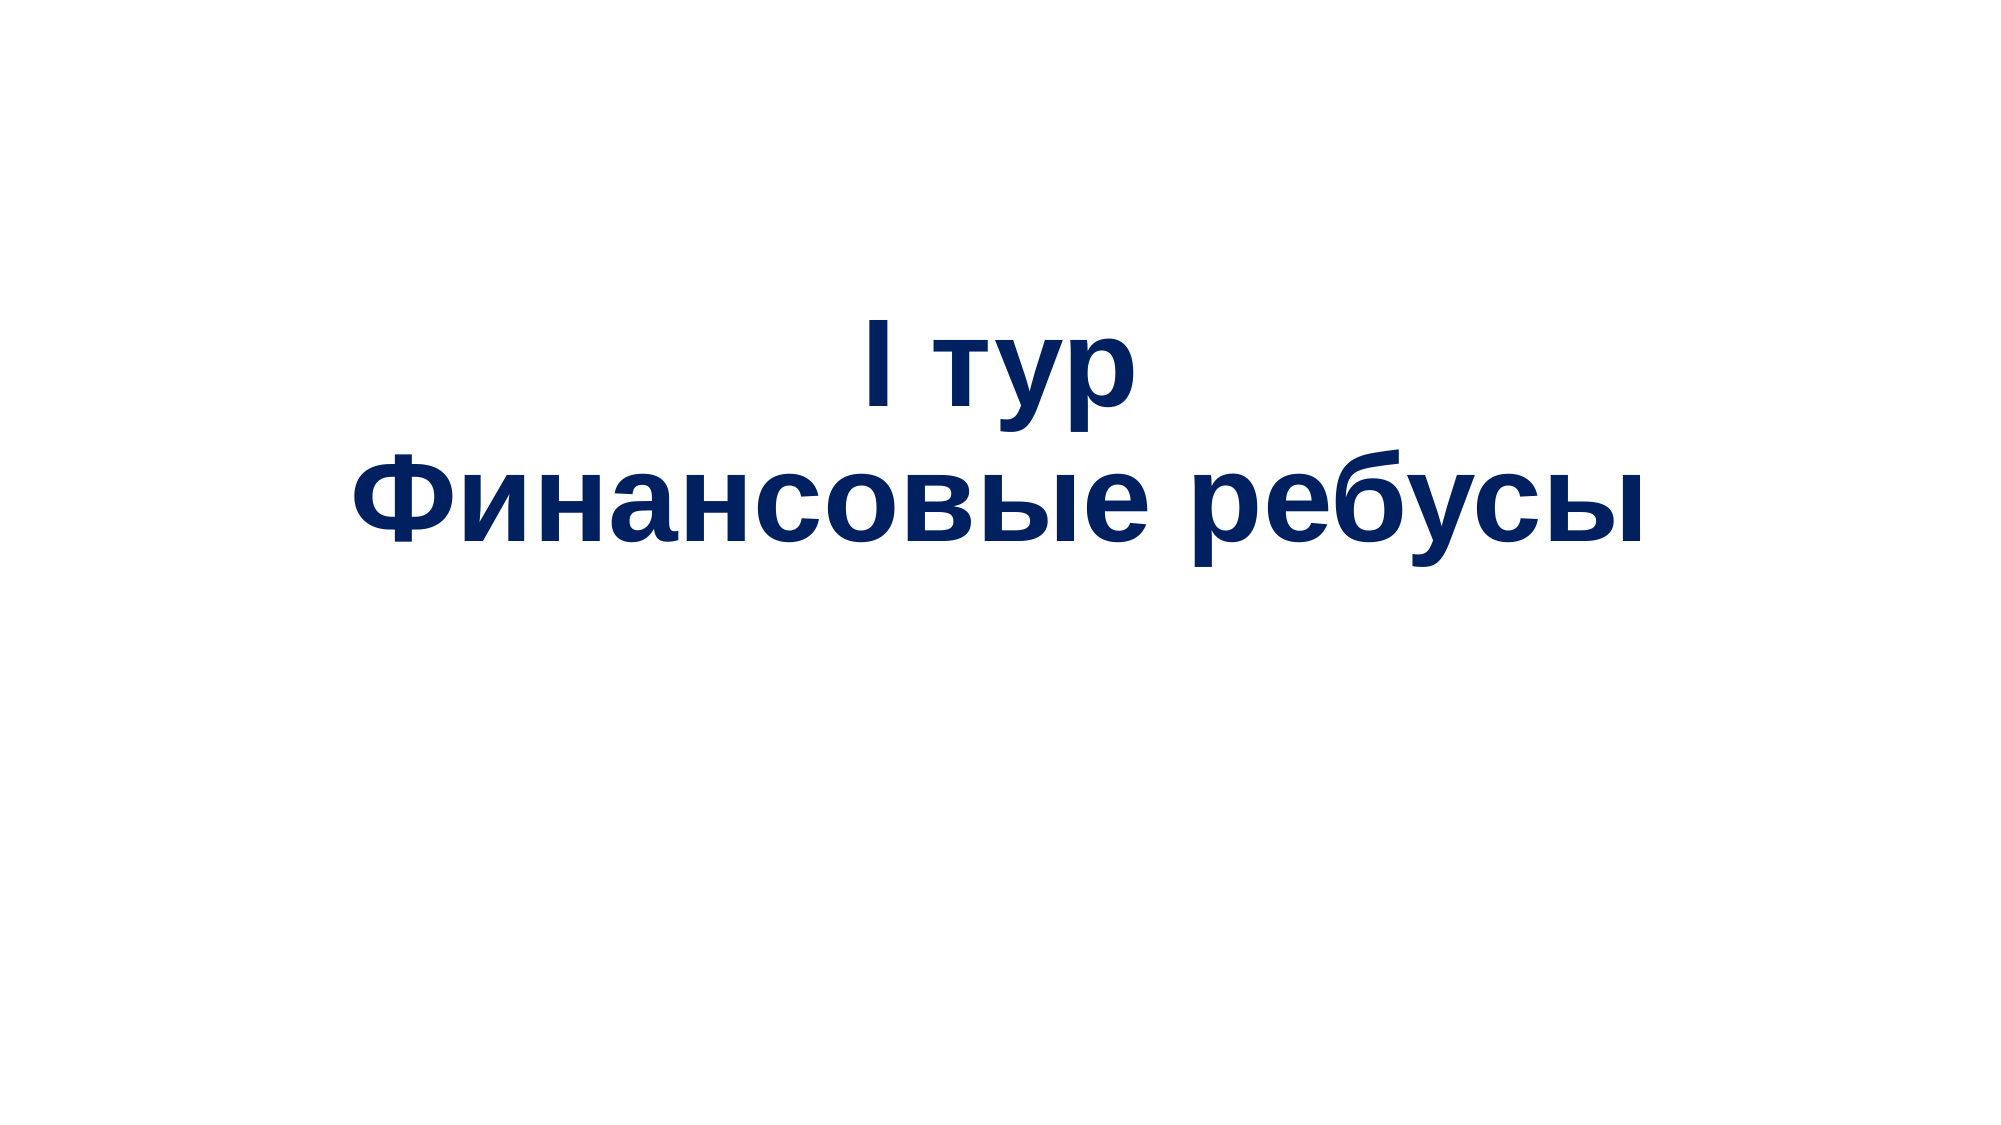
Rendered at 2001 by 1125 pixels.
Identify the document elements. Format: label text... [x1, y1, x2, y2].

title I тур Финансовые ребусы [249, 184, 1750, 576]
